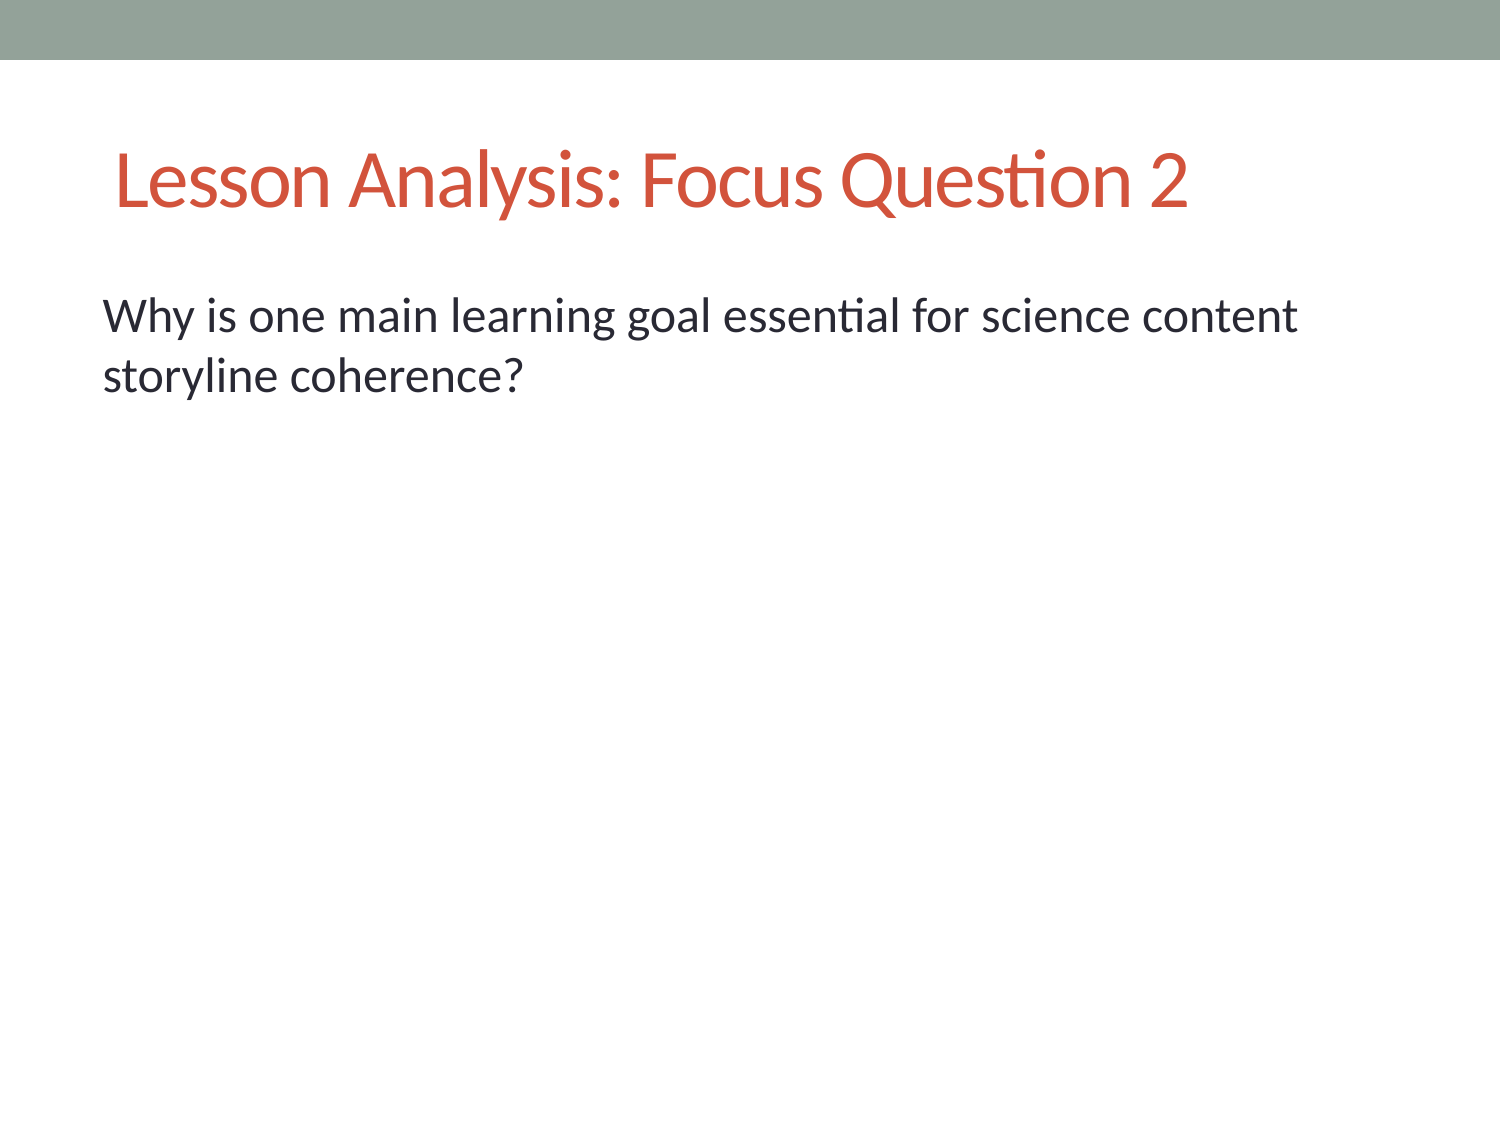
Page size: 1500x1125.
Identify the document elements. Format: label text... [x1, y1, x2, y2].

title Lesson Analysis: Focus Question 2 [99, 80, 1433, 269]
list Why is one main learning goal essential for science content storyline coherence? [87, 275, 1425, 880]
